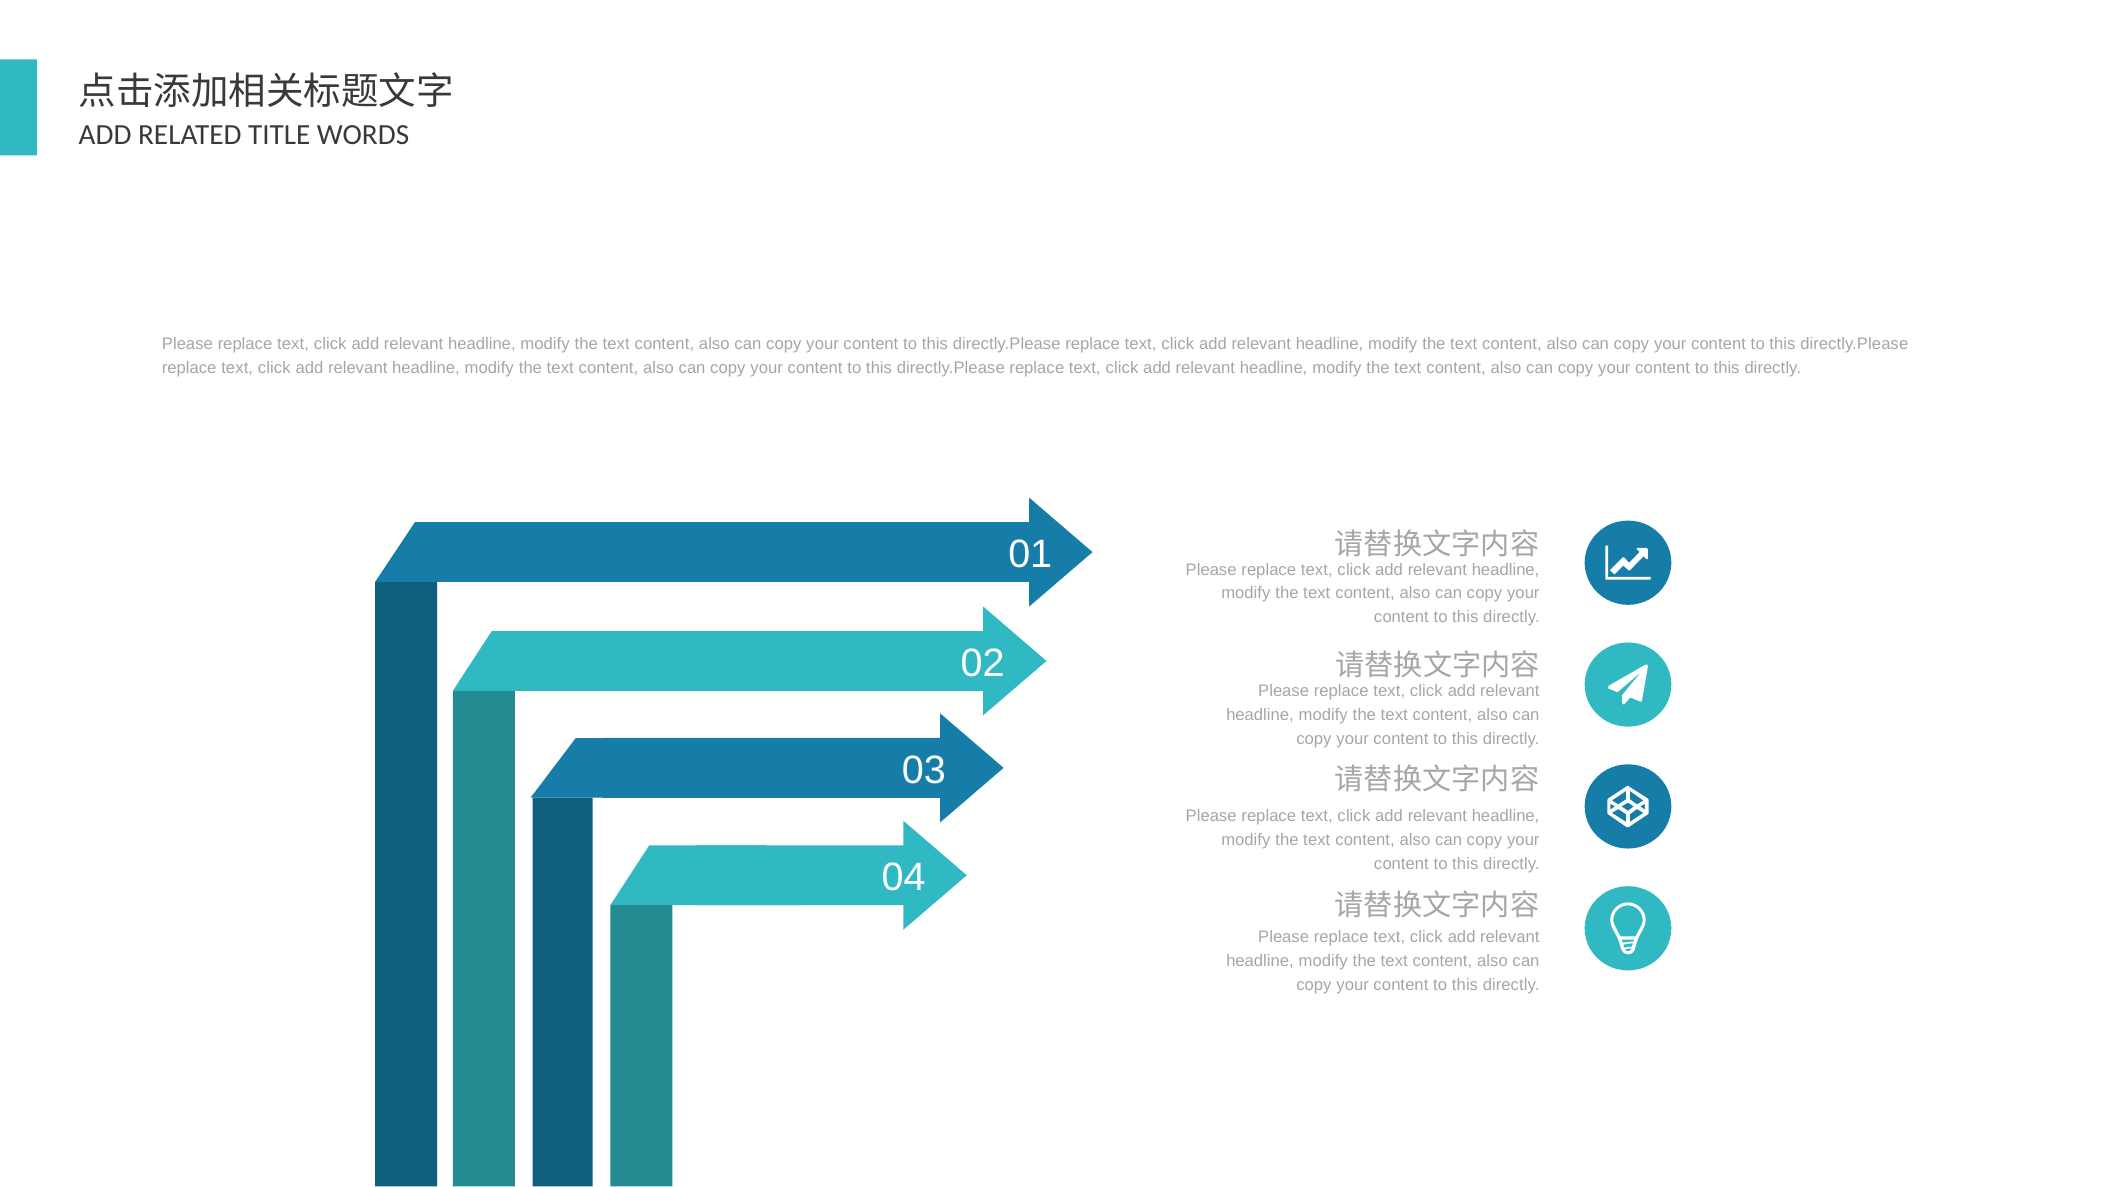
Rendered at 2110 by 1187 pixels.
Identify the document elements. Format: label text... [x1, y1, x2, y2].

text_box [374, 581, 438, 1187]
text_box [610, 820, 967, 930]
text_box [1189, 885, 1541, 993]
text_box 点击添加相关标题文字 [62, 59, 470, 121]
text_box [530, 713, 1004, 823]
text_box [1584, 520, 1672, 605]
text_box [1185, 518, 1541, 625]
text_box Please replace text, click add relevant headline, modify the text content, also can copy your content to this directly.Please replace text, click add relevant headline, modify the text content, also can copy your content to this directly.Please replace text, click add relevant headline, modify the text content, also can copy your content to this directly.Please replace text, click add relevant headline, modify the text content, also can copy your content to this directly. [161, 329, 1965, 377]
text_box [375, 497, 1093, 607]
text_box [452, 606, 1047, 716]
text_box [452, 716, 516, 1187]
text_box [531, 823, 594, 1187]
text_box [1584, 642, 1672, 727]
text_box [1185, 760, 1541, 872]
text_box [609, 904, 673, 1187]
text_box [1584, 764, 1672, 849]
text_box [1189, 639, 1541, 747]
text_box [1584, 886, 1672, 971]
text_box ADD RELATED TITLE WORDS [62, 107, 426, 159]
